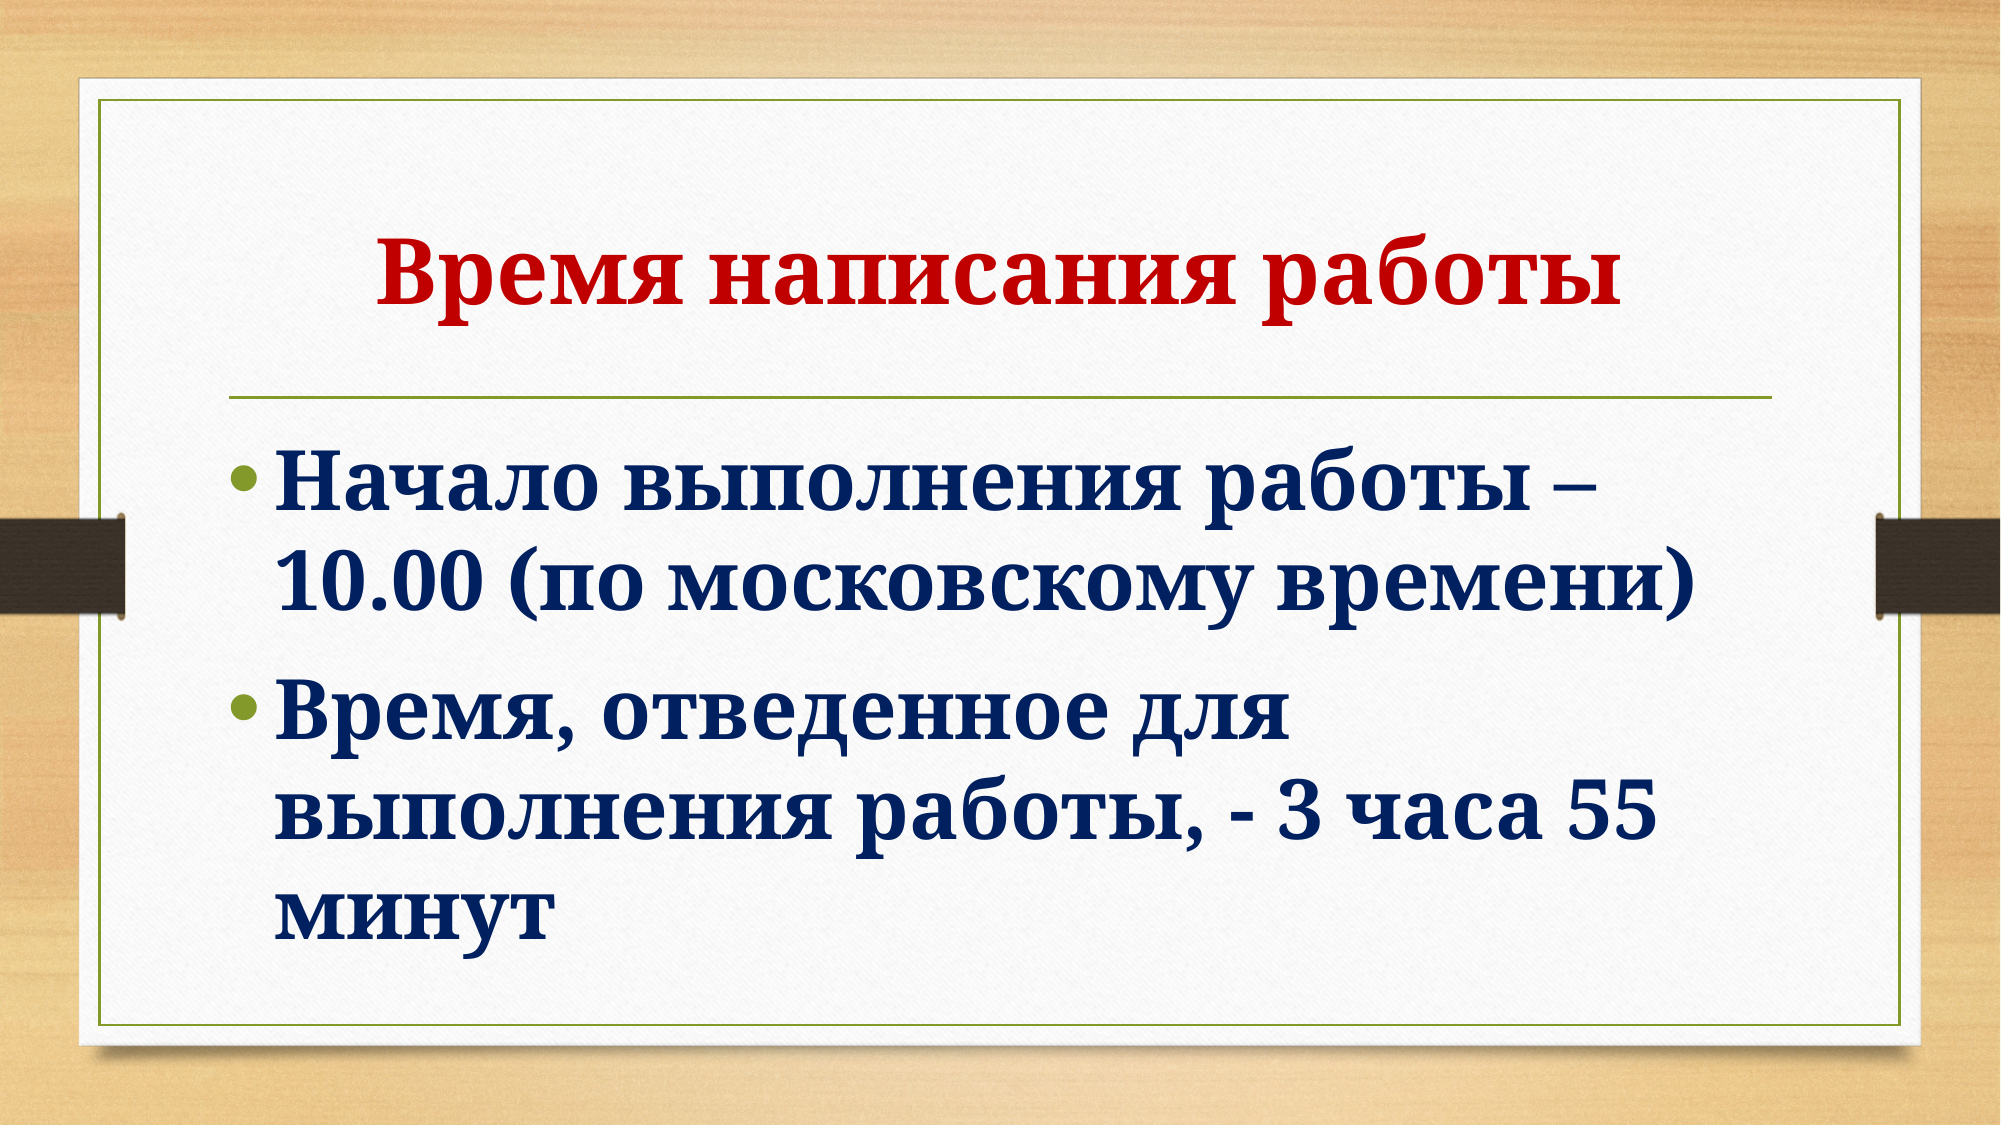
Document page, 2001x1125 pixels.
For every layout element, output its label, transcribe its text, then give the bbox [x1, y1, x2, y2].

list Начало выполнения работы – 10.00 (по московскому времени) Время, отведенное для выполнения работы, - 3 часа 55 минут [212, 419, 1788, 964]
title Время написания работы [212, 161, 1788, 375]
picture [0, 0, 2001, 1125]
